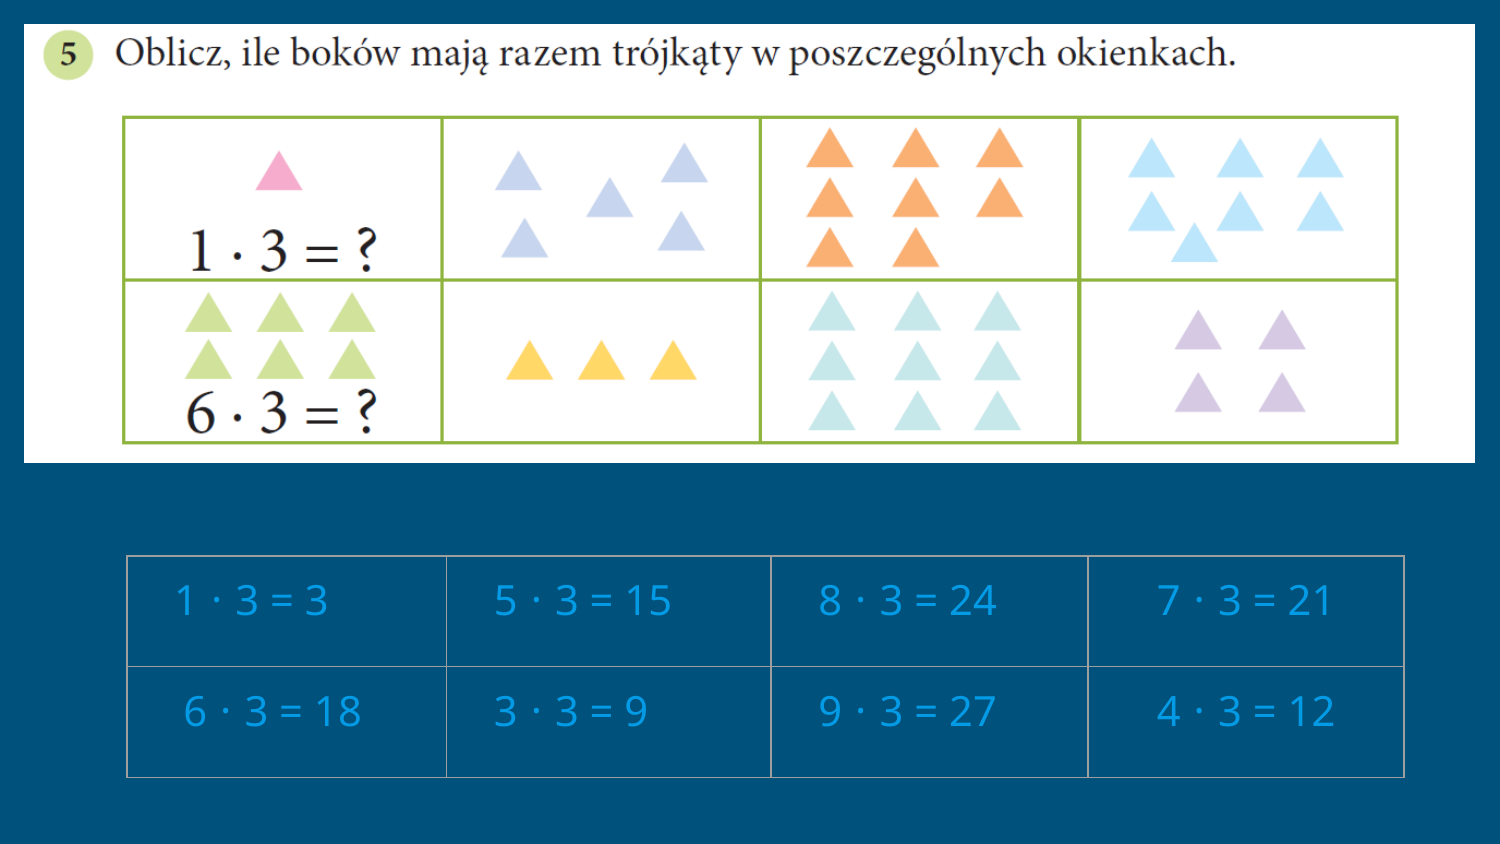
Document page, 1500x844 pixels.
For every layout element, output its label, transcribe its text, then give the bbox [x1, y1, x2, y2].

table_header 5 𑁦 3 = 15 [447, 557, 770, 666]
table_header 1 𑁦 3 = 3 [128, 557, 446, 666]
table_cell 9 𑁦 3 = 27 [772, 667, 1087, 777]
table_header 7 𑁦 3 = 21 [1089, 557, 1403, 666]
table_cell 6 𑁦 3 = 18 [128, 667, 446, 777]
table_cell 3 𑁦 3 = 9 [447, 667, 770, 777]
table_cell 4 𑁦 3 = 12 [1089, 667, 1403, 777]
picture [25, 25, 1474, 462]
table_header 8 𑁦 3 = 24 [772, 557, 1087, 666]
